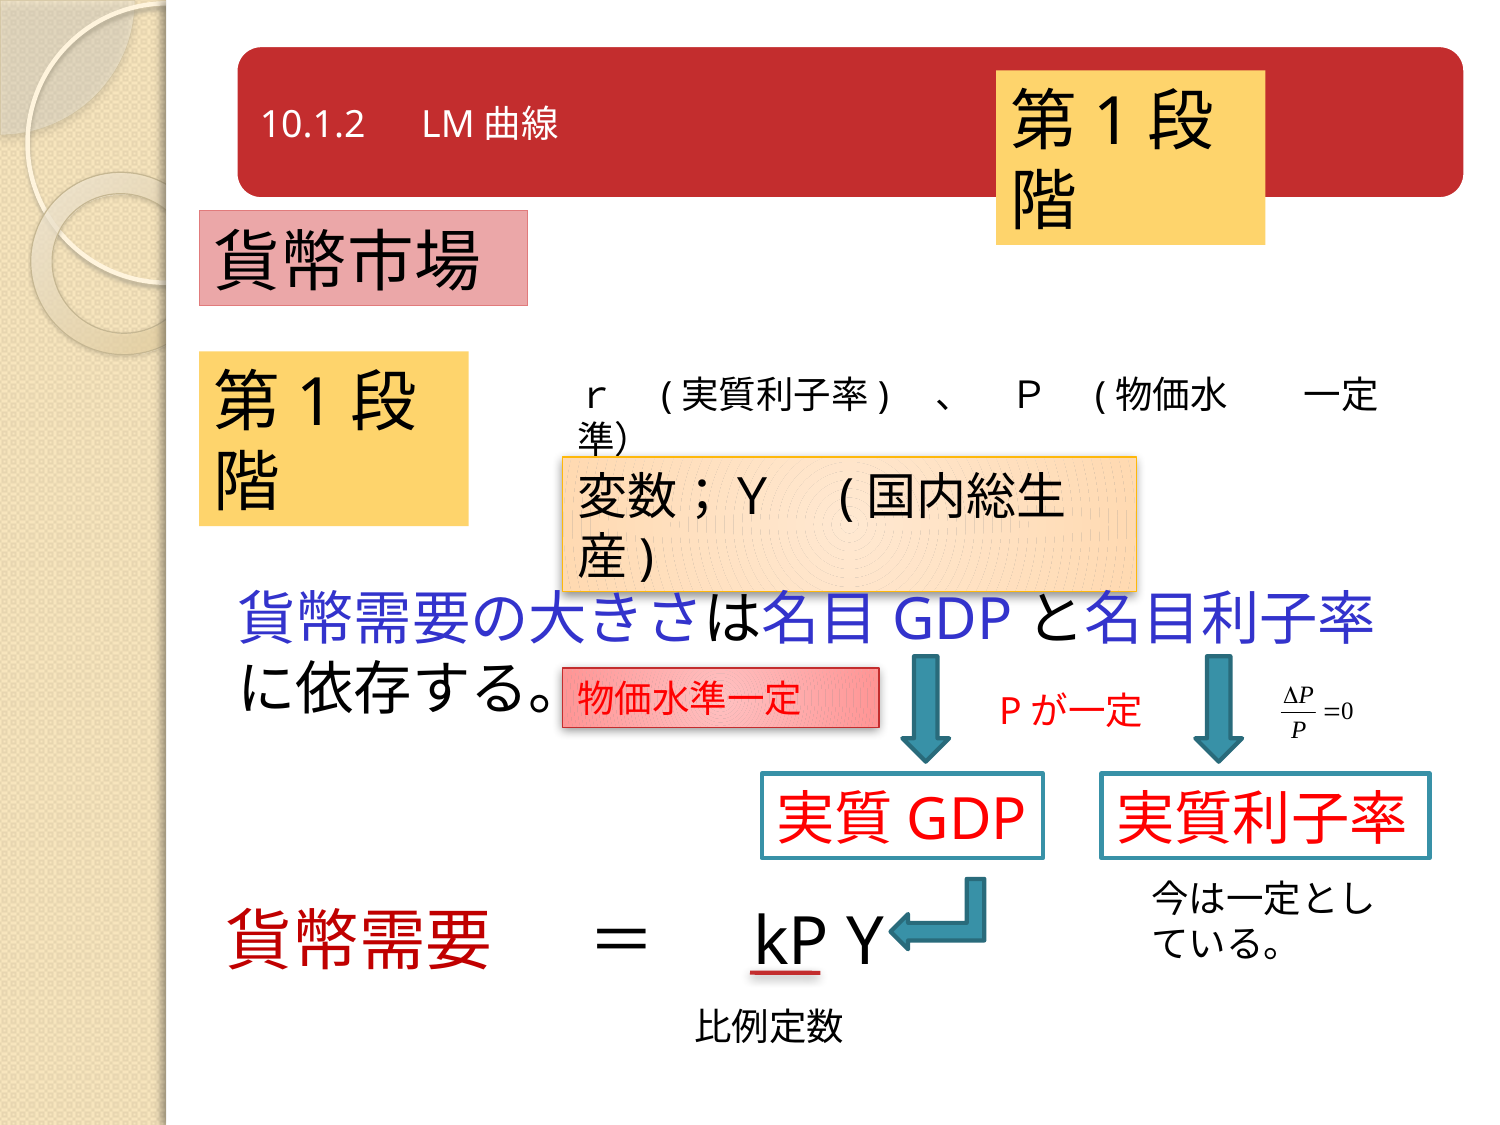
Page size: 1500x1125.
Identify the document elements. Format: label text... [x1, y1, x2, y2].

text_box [1277, 679, 1359, 745]
text_box 比例定数 [679, 996, 879, 1056]
text_box Pが一定 [984, 679, 1161, 740]
text_box ＝ [574, 890, 738, 986]
text_box 今は一定としている。 [1136, 867, 1395, 972]
text_box [888, 876, 987, 952]
text_box 変数；Ｙ (国内総生産) [562, 456, 1137, 574]
text_box 実質GDP [760, 771, 1045, 860]
text_box 物価水準一定 [562, 667, 880, 728]
text_box 一定 [1288, 363, 1453, 423]
text_box 貨幣市場 [199, 210, 528, 306]
text_box [1193, 654, 1245, 764]
text_box ｒ (実質利子率) 、 Ｐ (物価水準） [562, 363, 1282, 468]
text_box 貨幣需要の大きさは名目GDPと名目利子率に依存する。 [222, 574, 1395, 729]
text_box [900, 654, 952, 764]
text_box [235, 44, 1466, 200]
text_box 実質利子率 [1099, 771, 1432, 860]
text_box 第1段階 [199, 351, 469, 527]
text_box Y [831, 890, 996, 986]
text_box kP [738, 890, 831, 986]
text_box 第1段階 [996, 211, 1266, 245]
text_box 貨幣需要 [210, 890, 516, 986]
